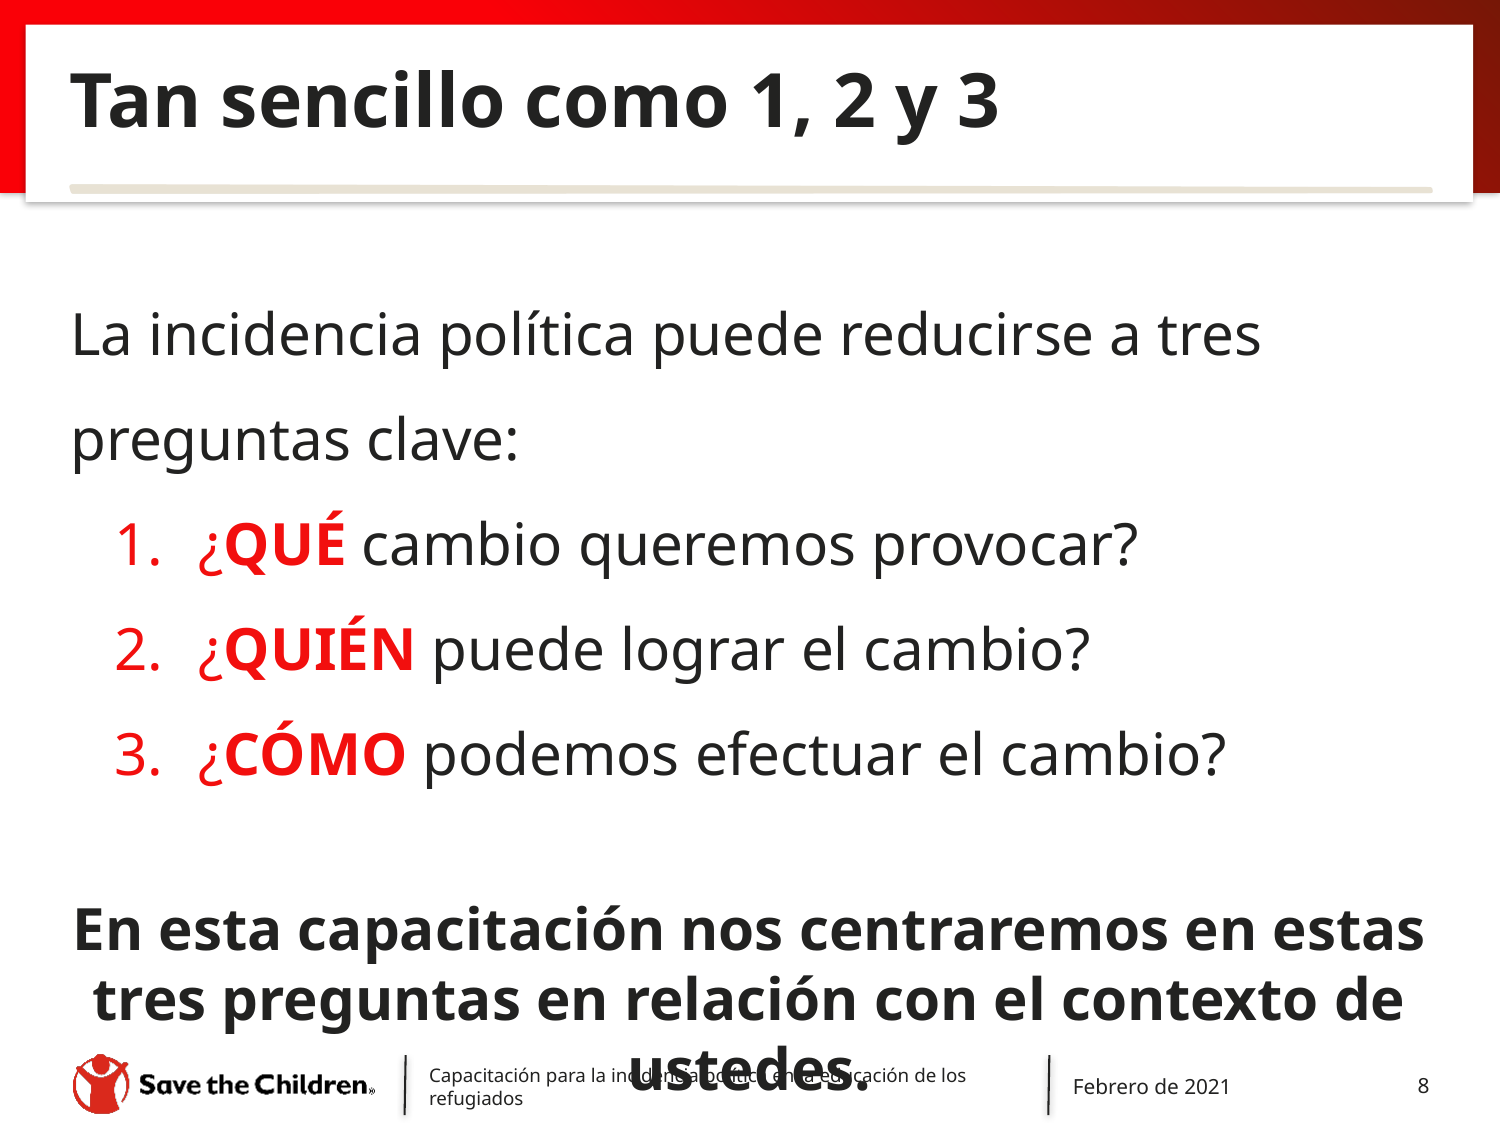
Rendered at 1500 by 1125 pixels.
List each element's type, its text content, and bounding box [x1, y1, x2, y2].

slide_number 8 [1317, 1056, 1445, 1117]
title Tan sencillo como 1, 2 y 3 [69, 33, 1429, 161]
slide_number Febrero de 2021 [1057, 1056, 1317, 1117]
list La incidencia política puede reducirse a tres preguntas clave: ¿QUÉ cambio queremos provocar? ¿QUIÉN puede lograr el cambio? ¿CÓMO podemos efectuar el cambio? En esta capacitación nos centraremos en estas tres preguntas en relación con el contexto de ustedes. [70, 262, 1428, 1035]
picture [69, 184, 1433, 194]
footer Capacitación para la incidencia política en la educación de los refugiados [414, 1056, 1042, 1117]
picture [62, 1043, 386, 1125]
